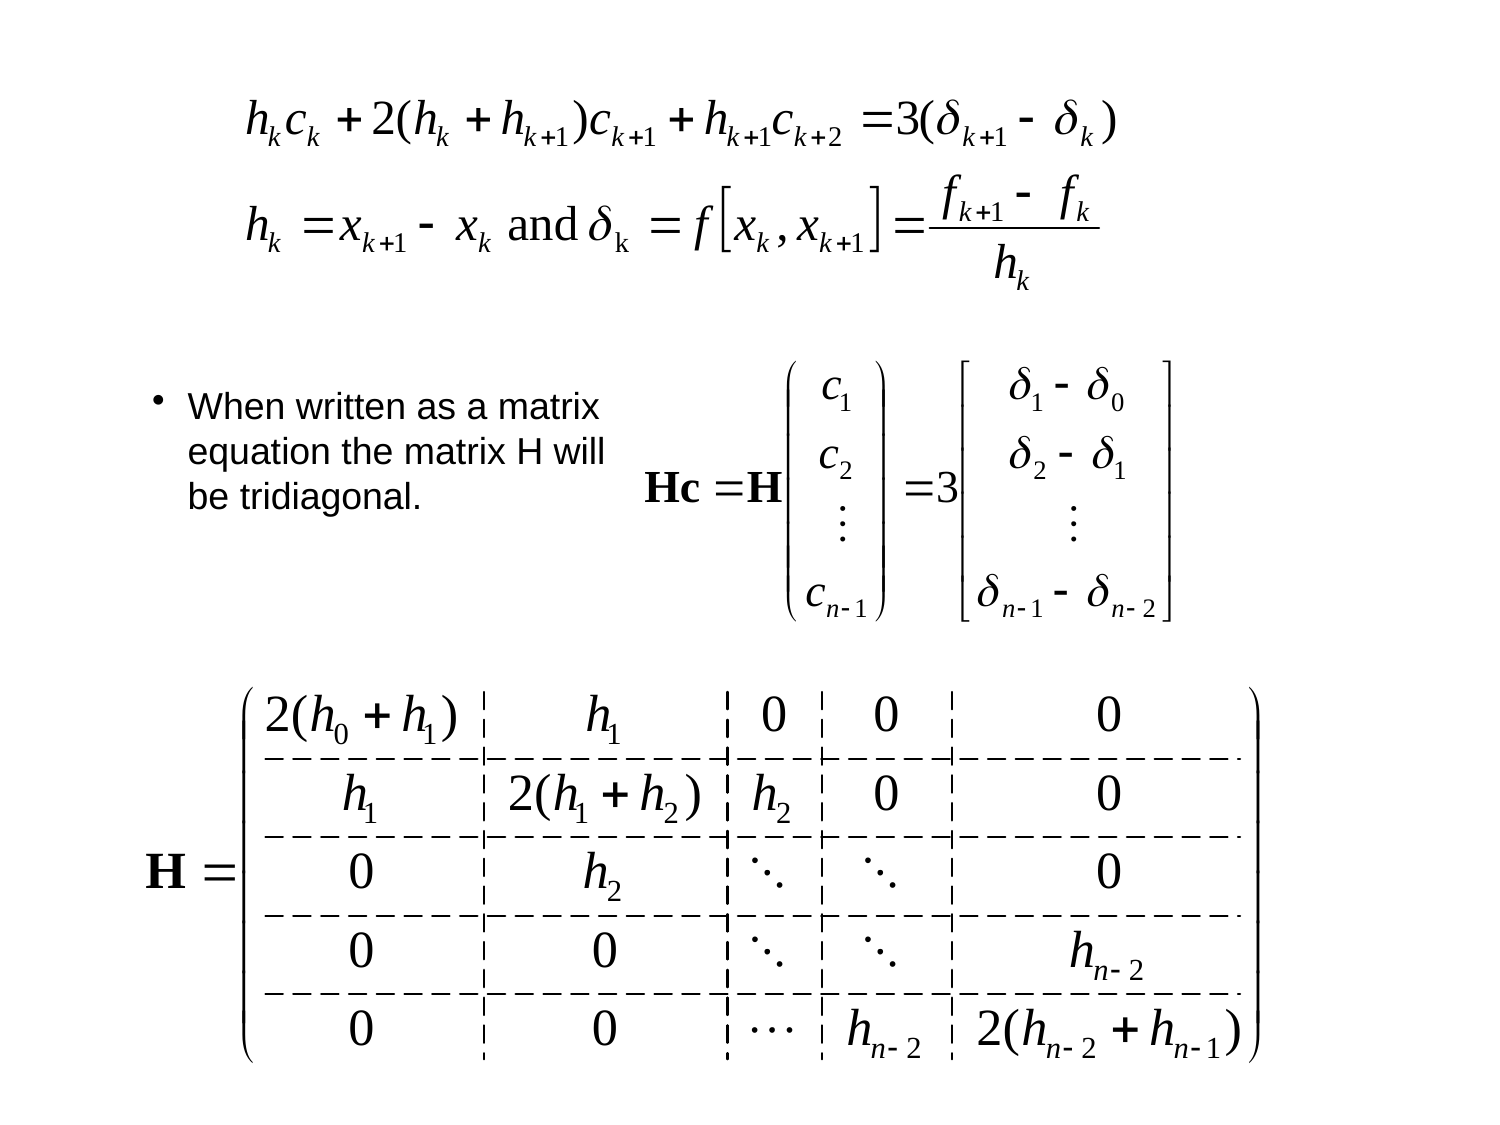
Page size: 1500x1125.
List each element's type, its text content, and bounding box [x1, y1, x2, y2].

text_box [237, 87, 1126, 301]
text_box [637, 349, 1188, 633]
text_box When written as a matrix equation the matrix H will be tridiagonal. [137, 374, 632, 525]
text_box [137, 674, 1276, 1077]
